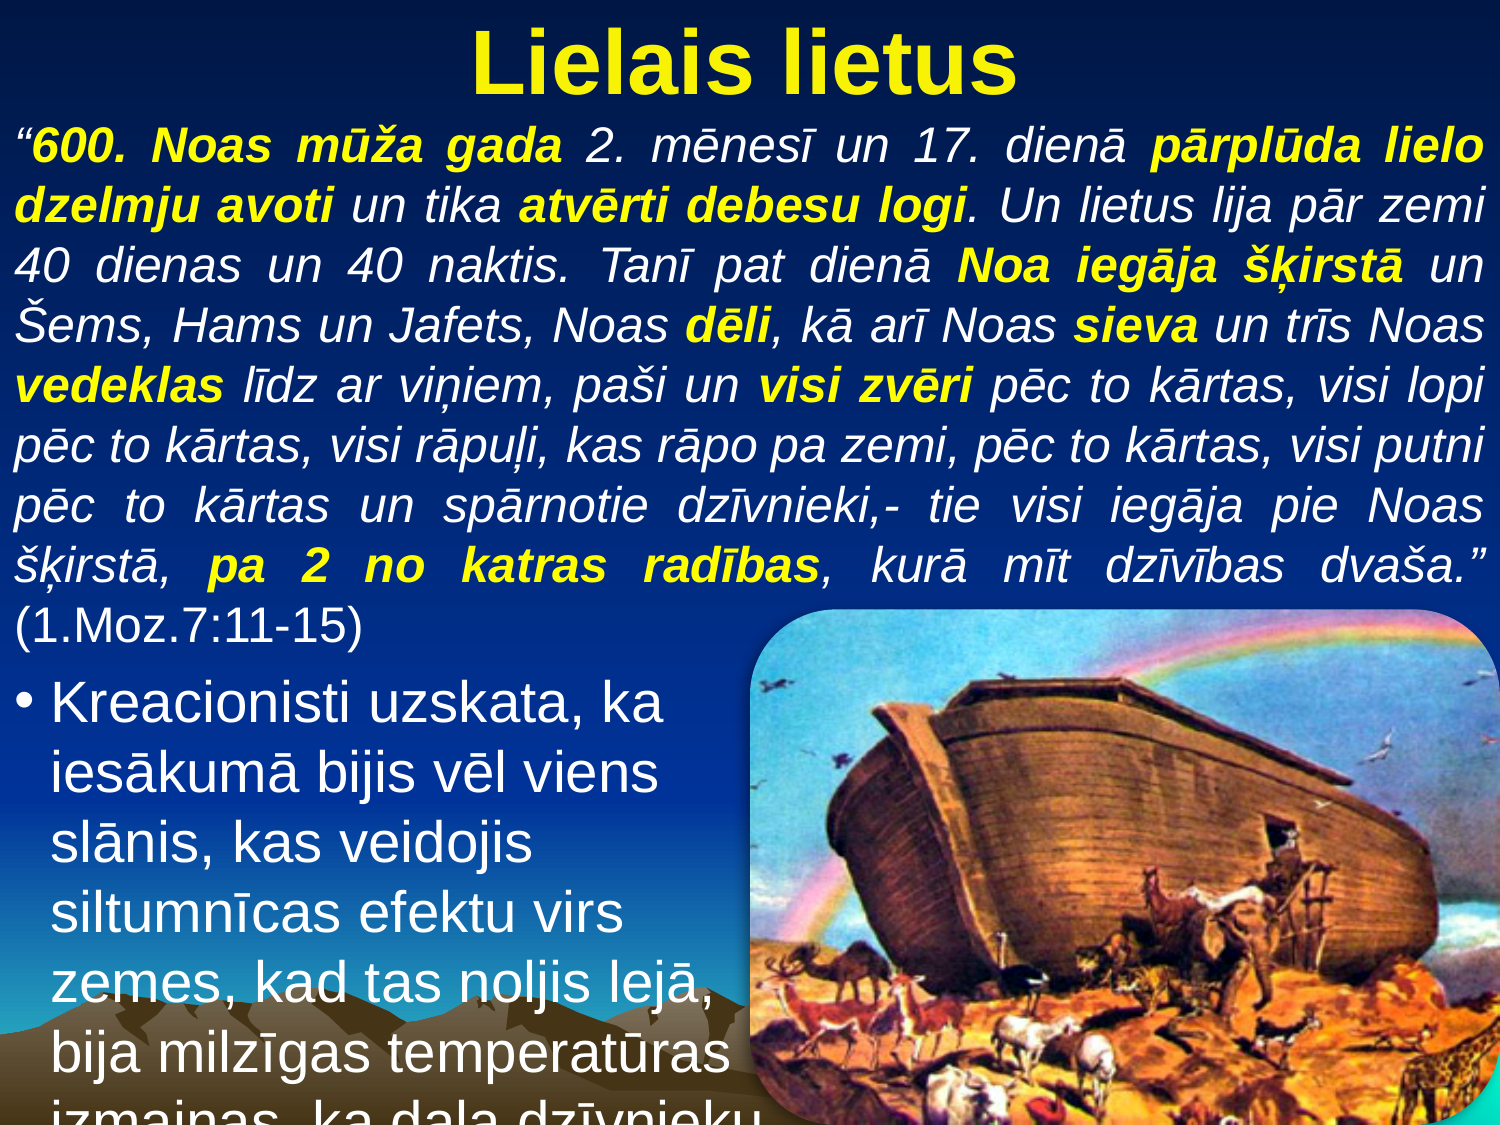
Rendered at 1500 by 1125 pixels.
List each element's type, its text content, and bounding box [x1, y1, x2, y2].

title Lielais lietus [70, 0, 1421, 105]
text_box Kreacionisti uzskata, ka iesākumā bijis vēl viens slānis, kas veidojis siltumnīcas efektu virs zemes, kad tas noljis lejā, bija milzīgas temperatūras izmaiņas, ka daļa dzīvnieku nosala. [0, 656, 744, 1125]
picture [749, 609, 1500, 1125]
text_box “600. Noas mūža gada 2. mēnesī un 17. dienā pārplūda lielo dzelmju avoti un tika atvērti debesu logi. Un lietus lija pār zemi 40 dienas un 40 naktis. Tanī pat dienā Noa iegāja šķirstā un Šems, Hams un Jafets, Noas dēli, kā arī Noas sieva un trīs Noas vedeklas līdz ar viņiem, paši un visi zvēri pēc to kārtas, visi lopi pēc to kārtas, visi rāpuļi, kas rāpo pa zemi, pēc to kārtas, visi putni pēc to kārtas un spārnotie dzīvnieki,- tie visi iegāja pie Noas šķirstā, pa 2 no katras radības, kurā mīt dzīvības dvaša.” (1.Moz.7:11-15) [0, 105, 1500, 656]
